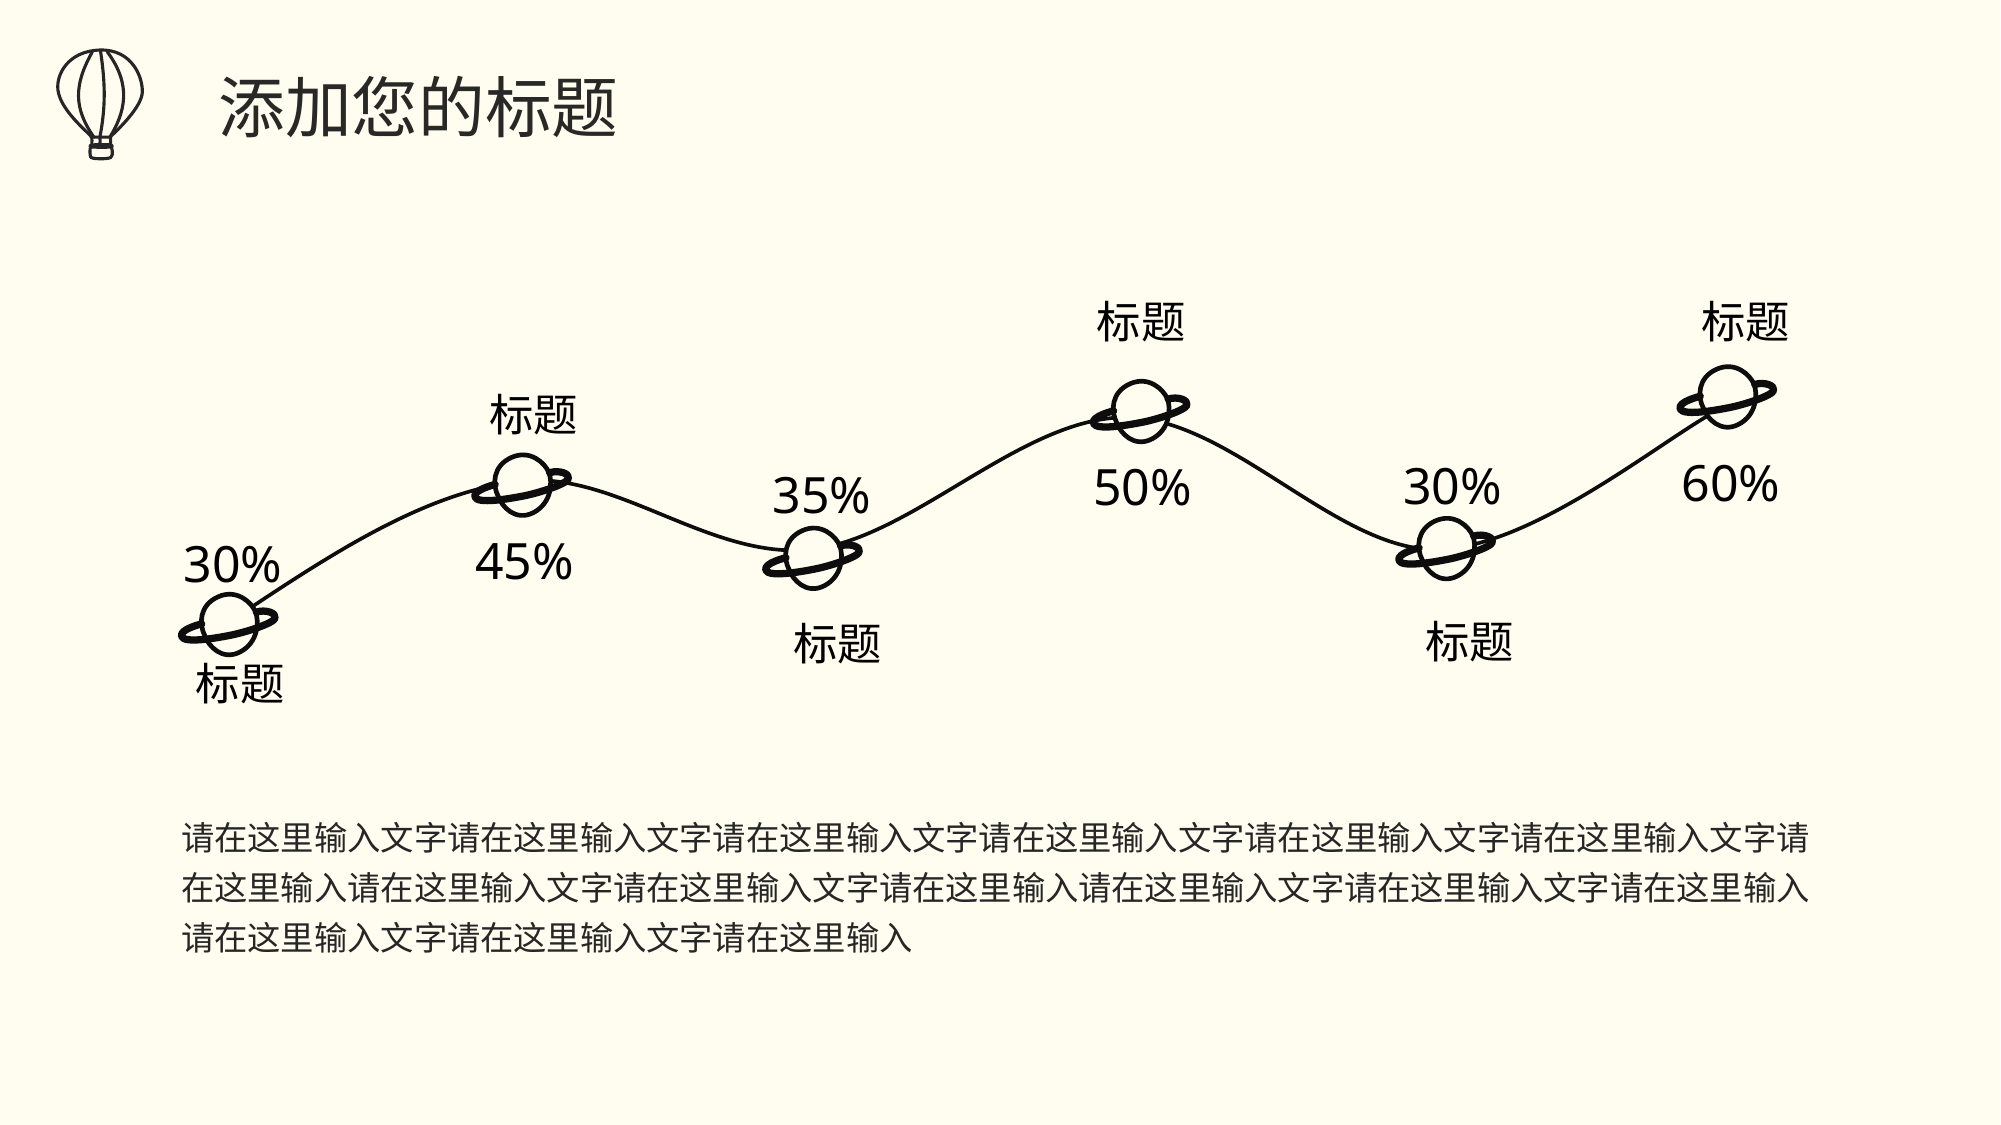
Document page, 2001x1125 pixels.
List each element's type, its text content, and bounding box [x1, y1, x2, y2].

text_box [1397, 534, 1494, 566]
text_box [180, 610, 277, 642]
text_box [1423, 553, 1476, 580]
text_box [1698, 365, 1755, 395]
text_box [764, 543, 861, 575]
text_box 标题 [778, 608, 898, 678]
text_box [790, 563, 842, 590]
text_box [1433, 412, 1707, 540]
text_box [206, 629, 258, 656]
text_box 35% [757, 455, 886, 531]
text_box [1118, 416, 1170, 443]
text_box 标题 [474, 379, 594, 448]
text_box 30% [1388, 447, 1517, 523]
text_box [886, 420, 1428, 549]
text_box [57, 49, 143, 159]
text_box 30% [168, 525, 297, 601]
text_box [831, 531, 877, 544]
text_box 50% [1078, 448, 1207, 523]
text_box [473, 470, 570, 502]
text_box 60% [1666, 444, 1795, 520]
text_box [200, 593, 256, 623]
text_box 标题 [180, 648, 300, 717]
text_box [253, 482, 789, 612]
text_box [1679, 382, 1775, 414]
text_box 标题 [1686, 286, 1806, 355]
text_box 添加您的标题 [203, 57, 654, 153]
text_box [1112, 380, 1168, 410]
text_box [1092, 397, 1188, 429]
text_box [1417, 517, 1473, 547]
text_box [499, 490, 552, 517]
text_box 标题 [1410, 606, 1530, 676]
text_box 请在这里输入文字请在这里输入文字请在这里输入文字请在这里输入文字请在这里输入文字请在这里输入文字请在这里输入请在这里输入文字请在这里输入文字请在这里输入请在这里输入文字请在这里输入文字请在这里输入请在这里输入文字请在这里输入文字请在这里输入 [166, 799, 1835, 964]
text_box [784, 527, 840, 557]
text_box 标题 [1081, 286, 1202, 355]
text_box [493, 453, 550, 484]
text_box [1704, 402, 1757, 429]
text_box 45% [460, 522, 589, 598]
